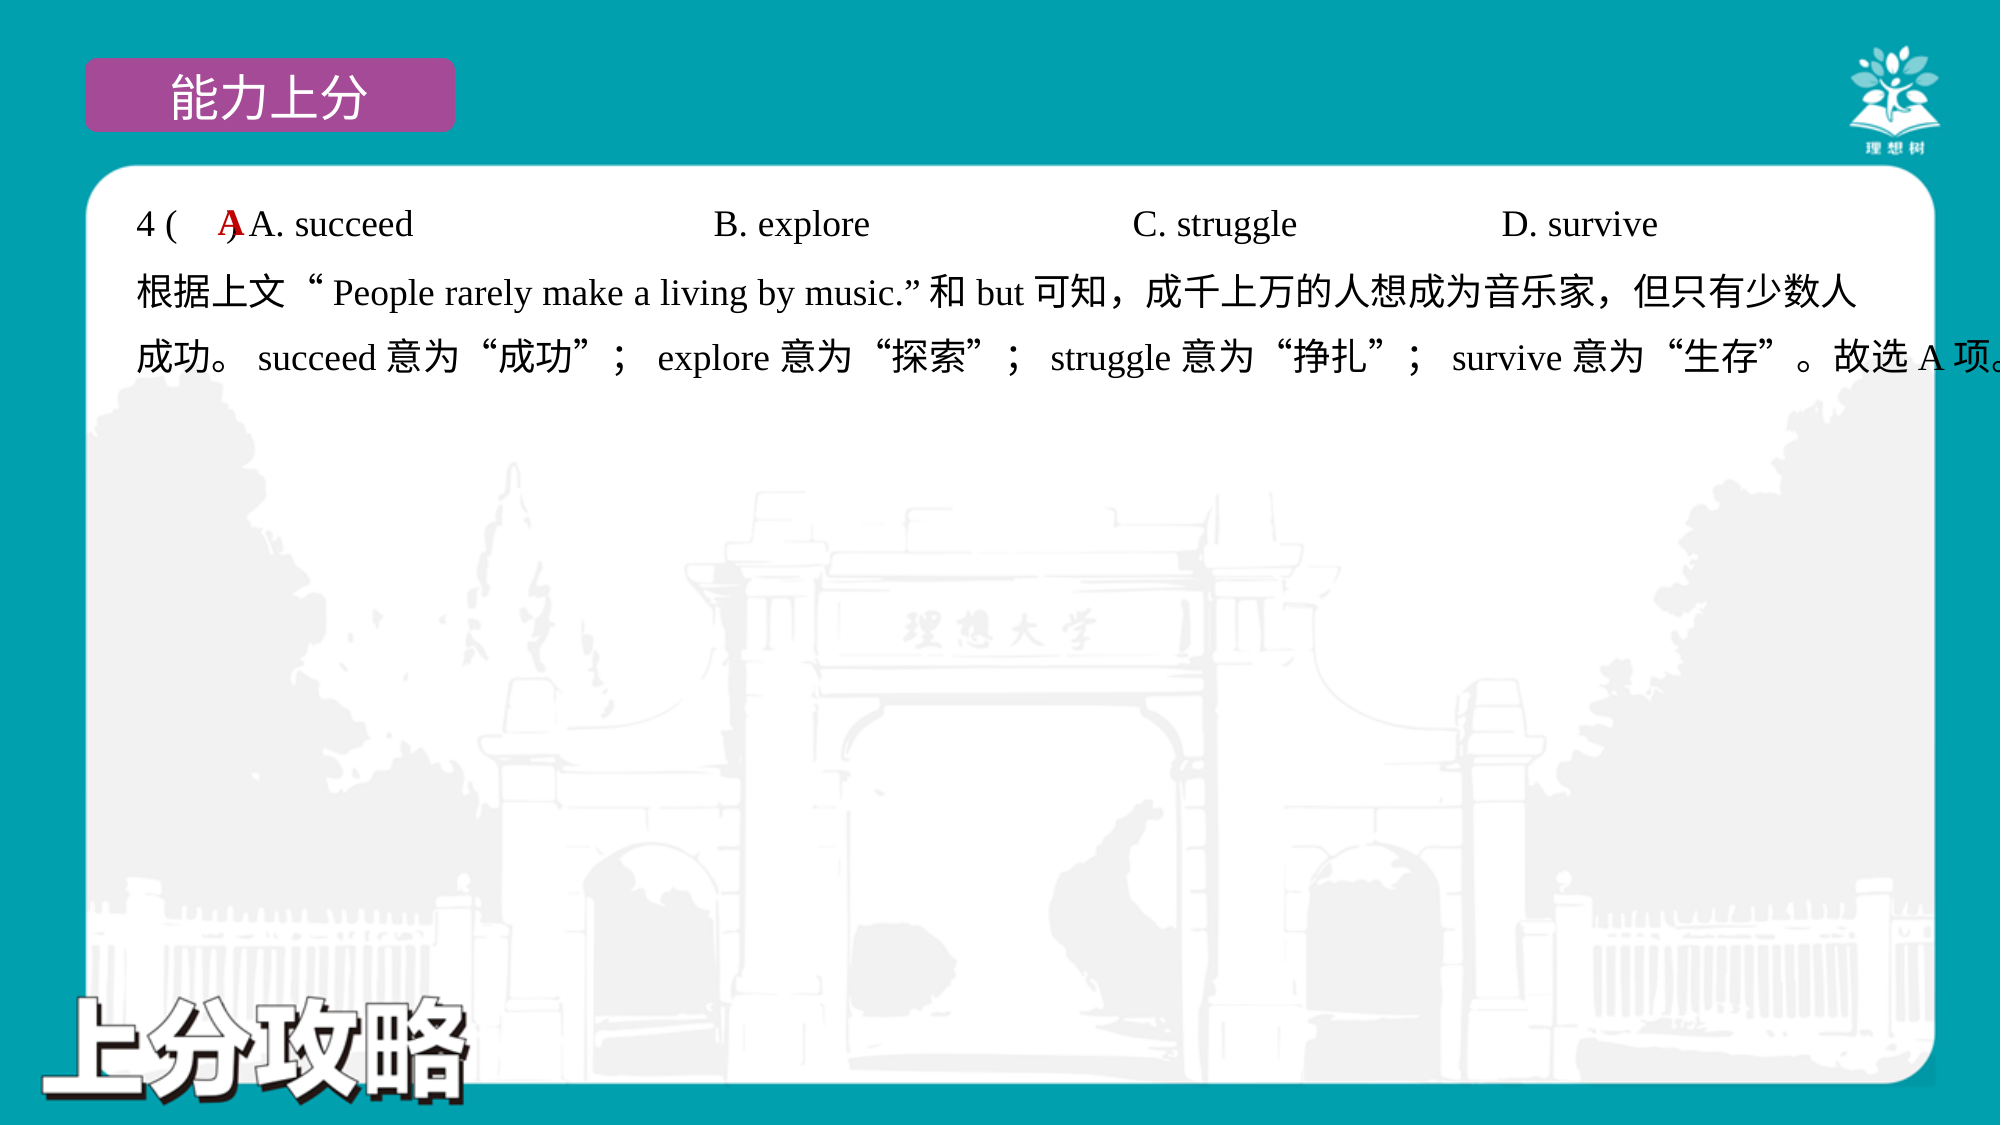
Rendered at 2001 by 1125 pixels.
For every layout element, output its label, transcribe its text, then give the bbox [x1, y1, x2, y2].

text_box 4 ( ) A. succeed B. explore C. struggle D. survive [136, 176, 1865, 237]
picture [0, 0, 2000, 1125]
text_box 根据上文“People rarely make a living by music.”和but可知，成千上万的人想成为音乐家，但只有少数人 成功。succeed意为“成功”；explore意为“探索”；struggle意为“挣扎”；survive意为“生存”。故选A项。 [136, 244, 1865, 372]
text_box A [204, 176, 259, 236]
